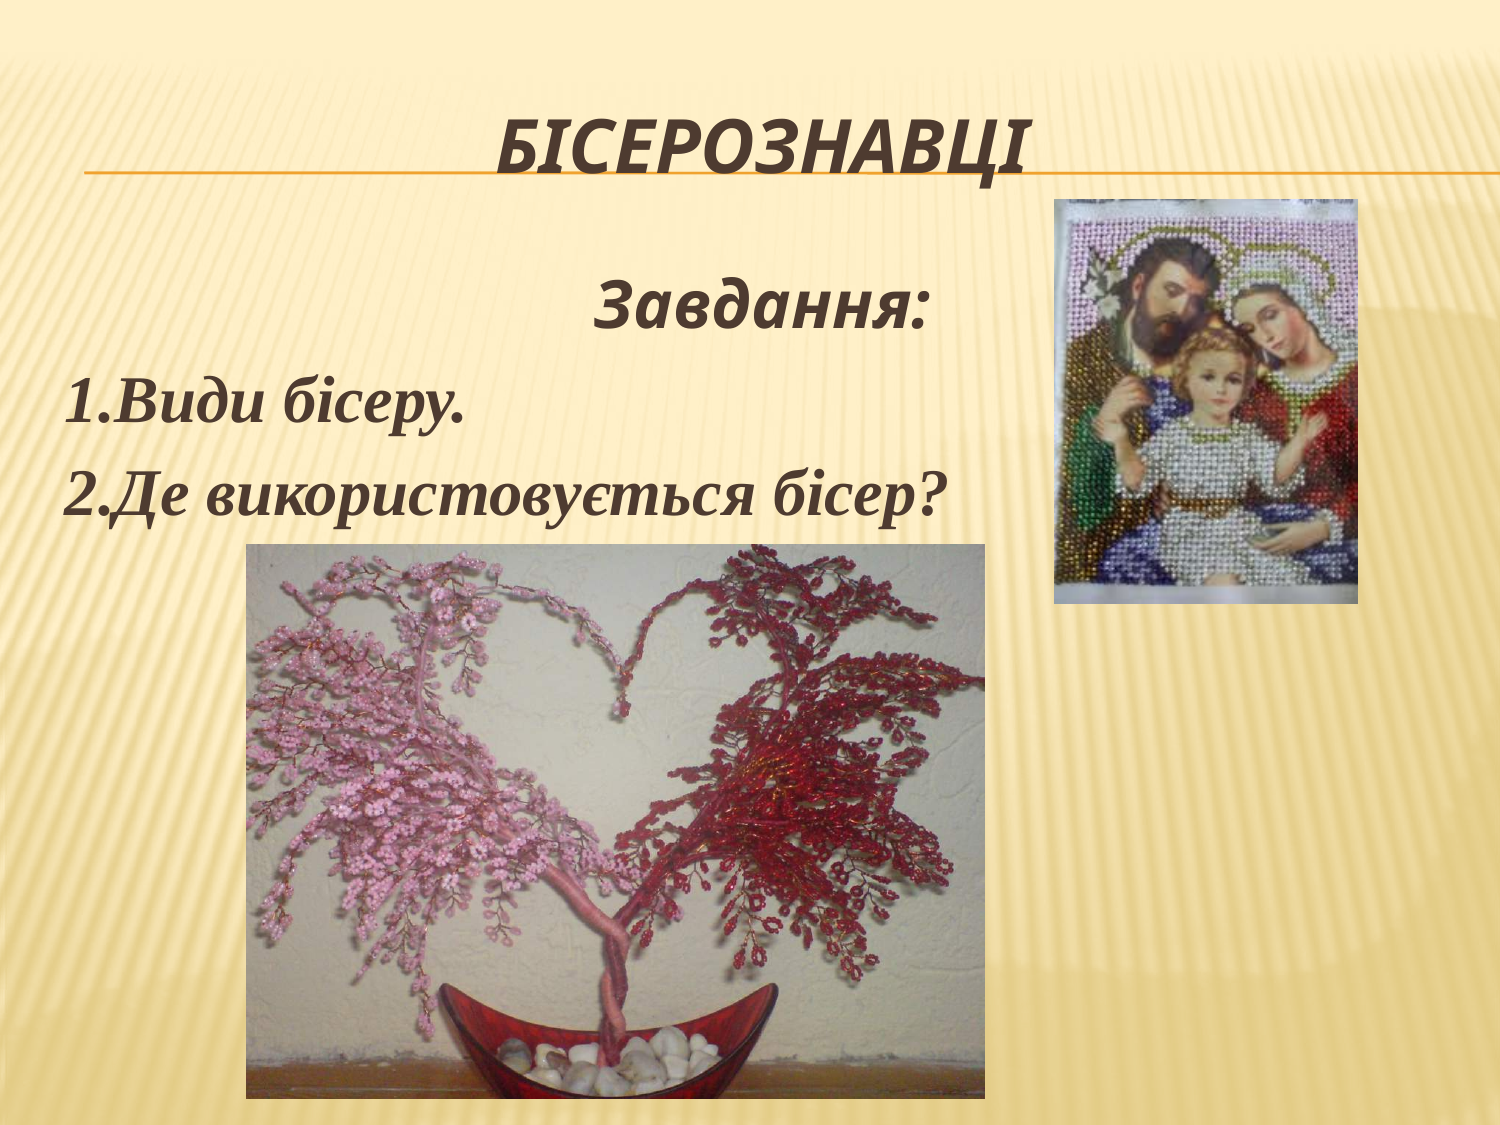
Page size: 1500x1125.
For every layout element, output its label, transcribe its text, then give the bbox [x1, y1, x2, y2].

picture [1054, 198, 1359, 605]
title Бісерознавці [50, 75, 1475, 213]
list Завдання: 1.Види бісеру. 2.Де використовується бісер? [50, 254, 1475, 998]
picture [245, 544, 985, 1099]
